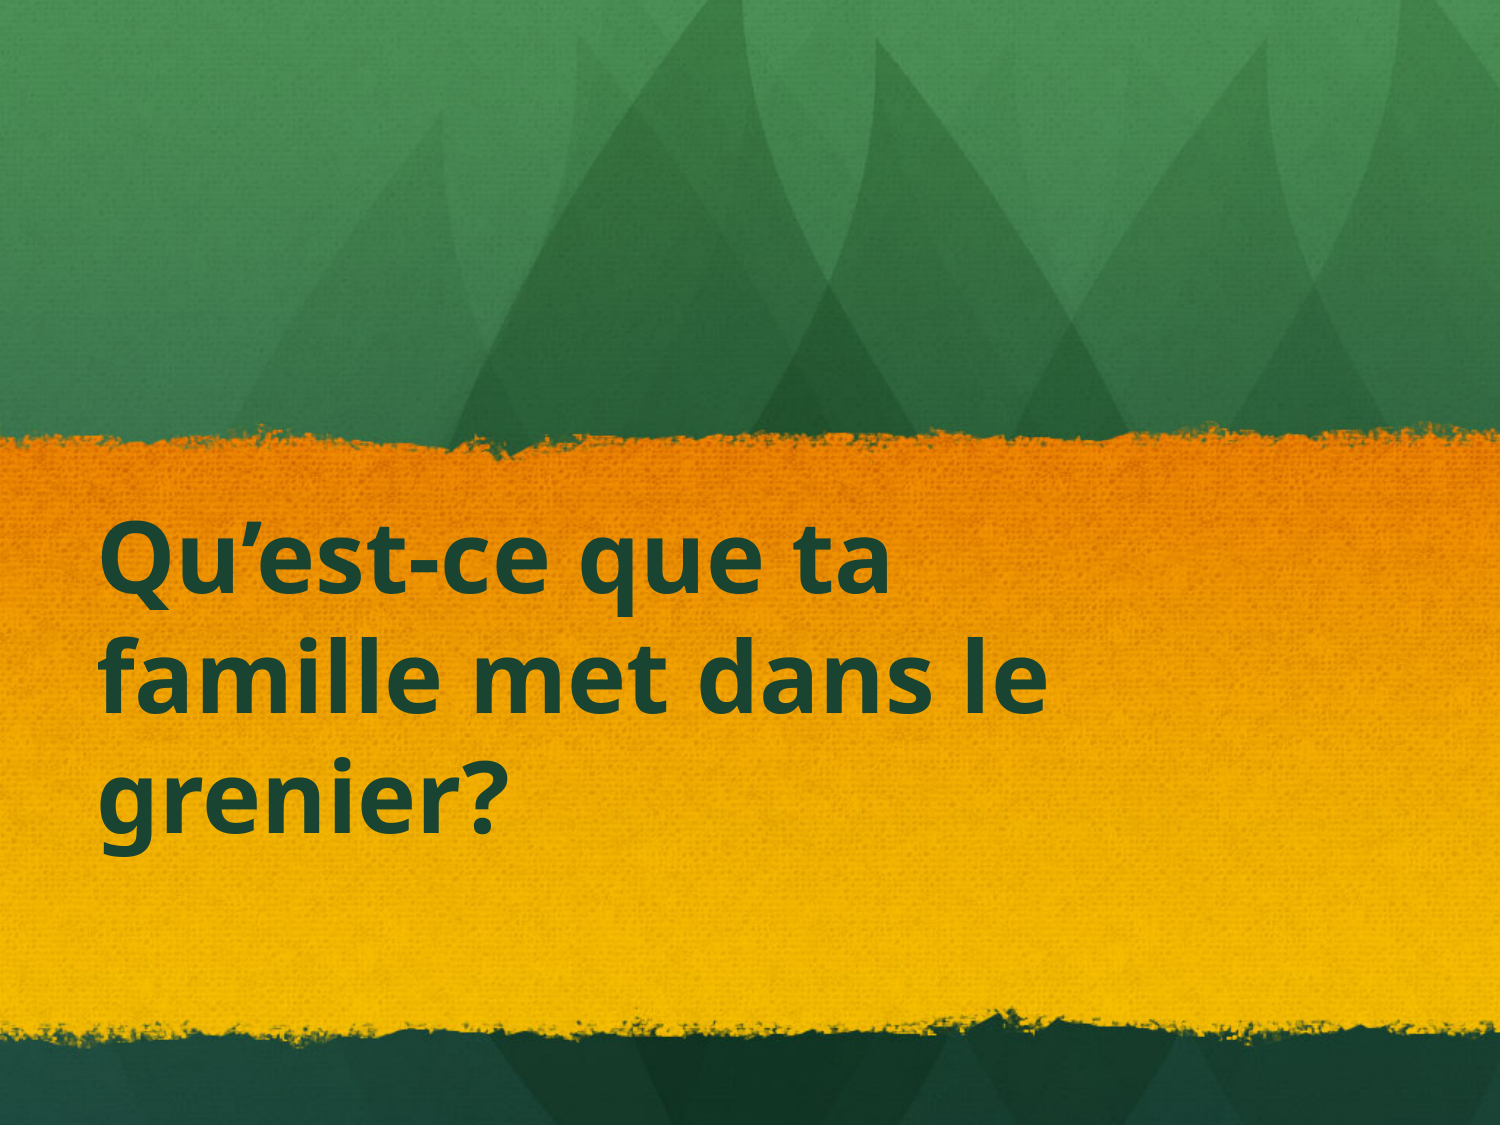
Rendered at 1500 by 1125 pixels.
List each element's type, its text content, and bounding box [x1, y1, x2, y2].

picture [0, 0, 1500, 1125]
title Qu’est-ce que ta famille met dans le grenier? [81, 619, 1262, 861]
